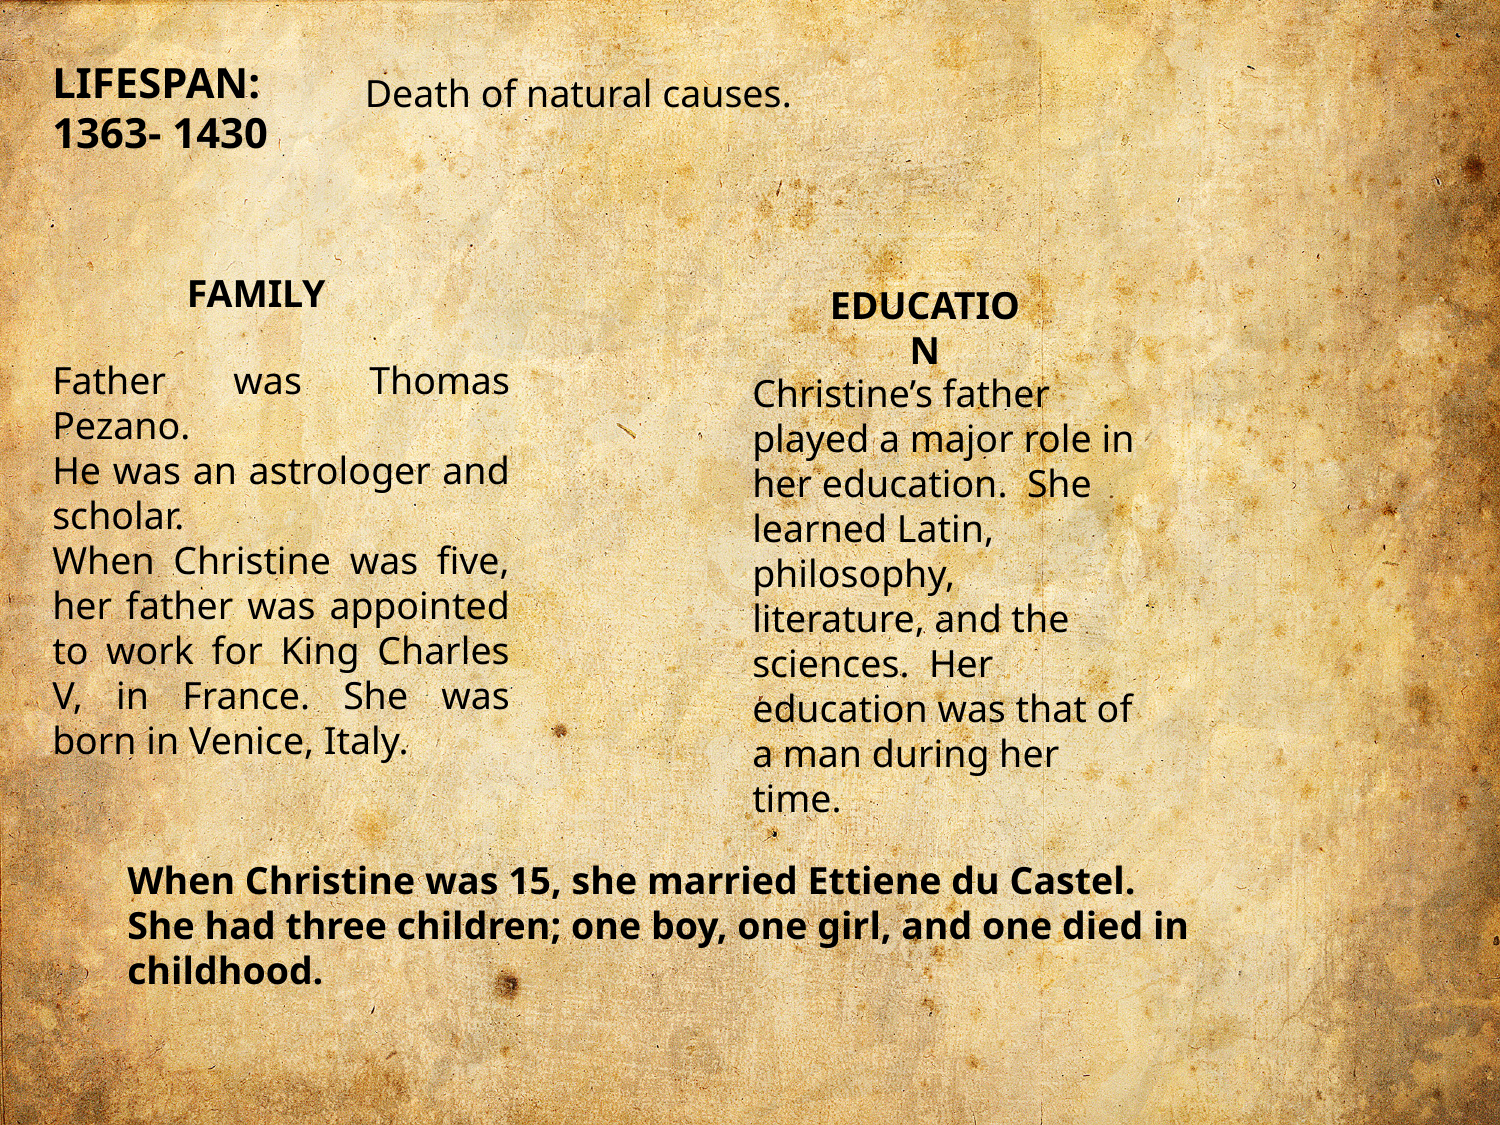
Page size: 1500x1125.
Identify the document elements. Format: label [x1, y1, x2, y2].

list [0, 0, 1500, 1125]
